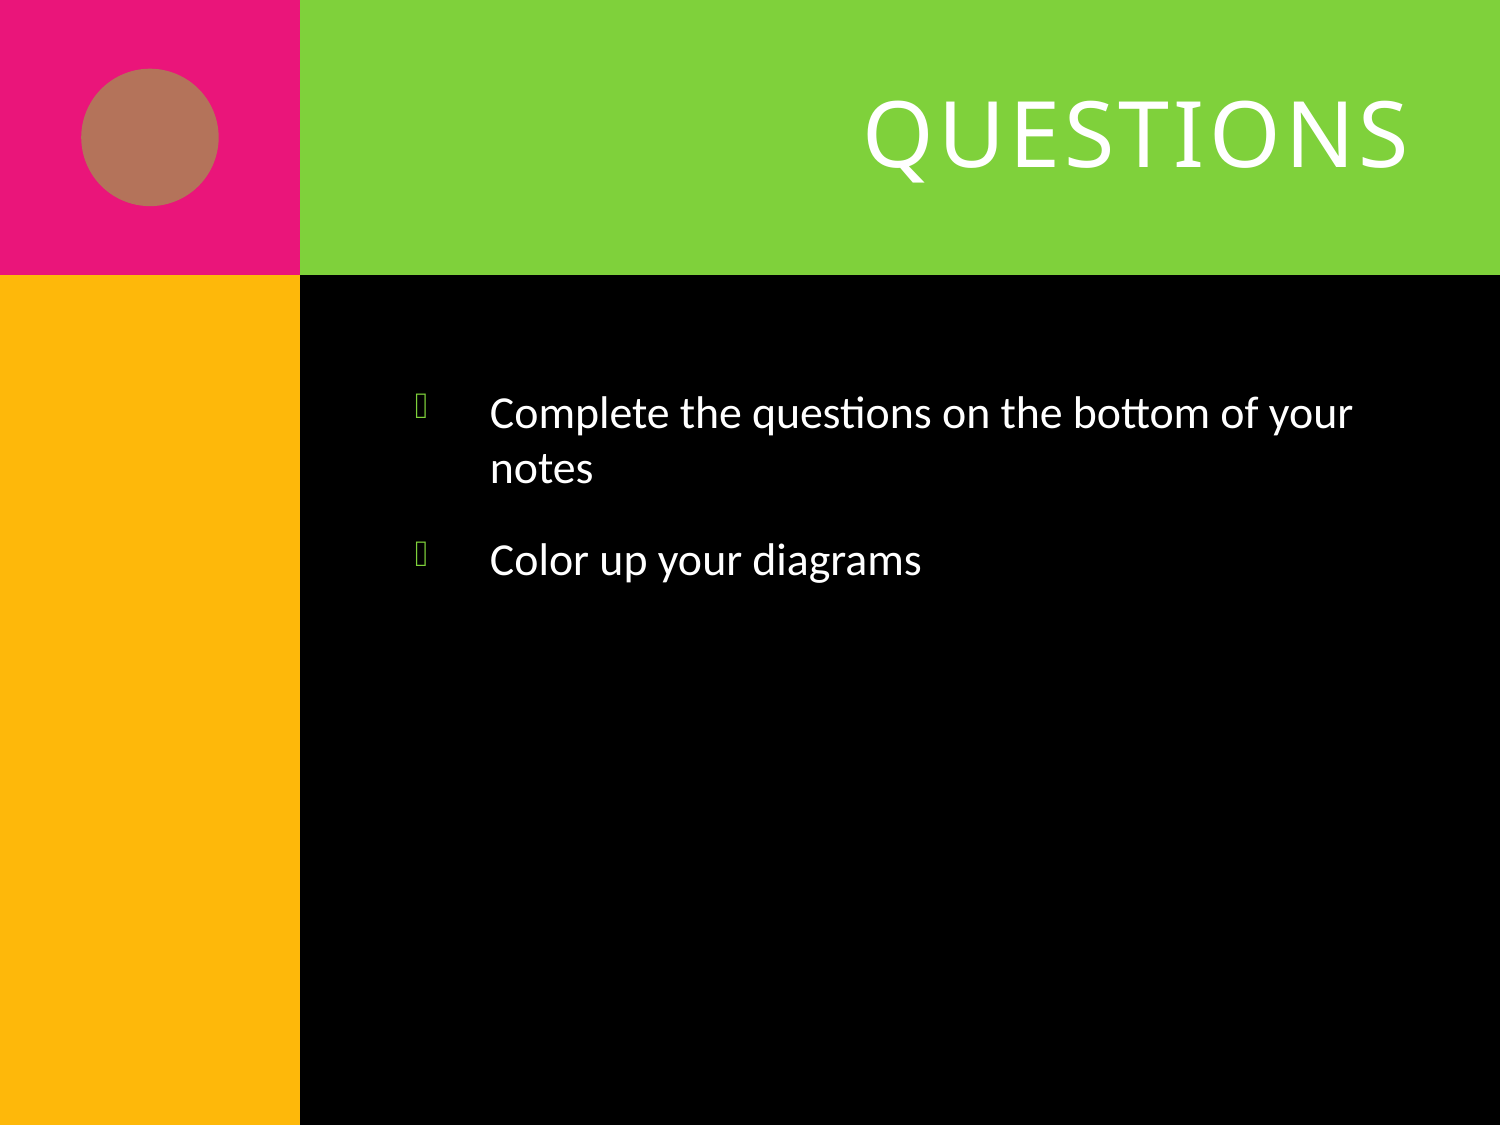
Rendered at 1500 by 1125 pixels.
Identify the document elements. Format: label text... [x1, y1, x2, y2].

list Complete the questions on the bottom of your notes Color up your diagrams [399, 375, 1425, 1005]
title Questions [399, 37, 1425, 225]
